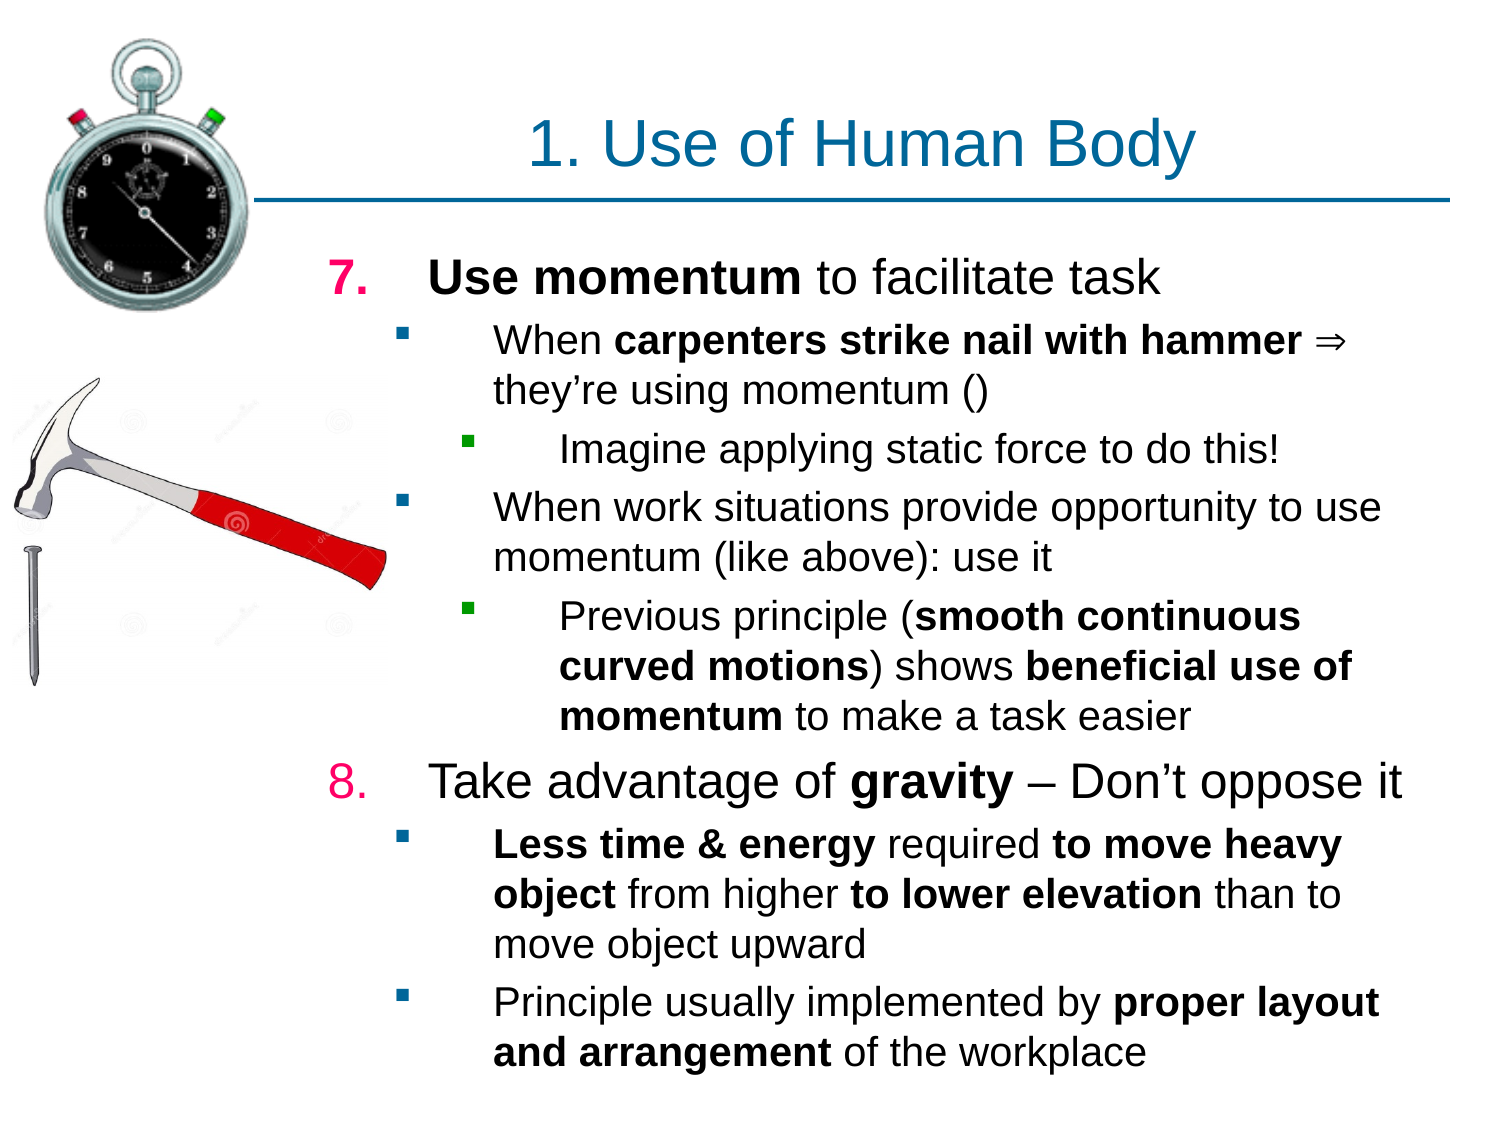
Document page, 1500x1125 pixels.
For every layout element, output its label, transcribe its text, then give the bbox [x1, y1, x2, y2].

picture [12, 374, 388, 687]
picture [37, 37, 254, 313]
title 1. Use of Human Body [275, 37, 1450, 188]
